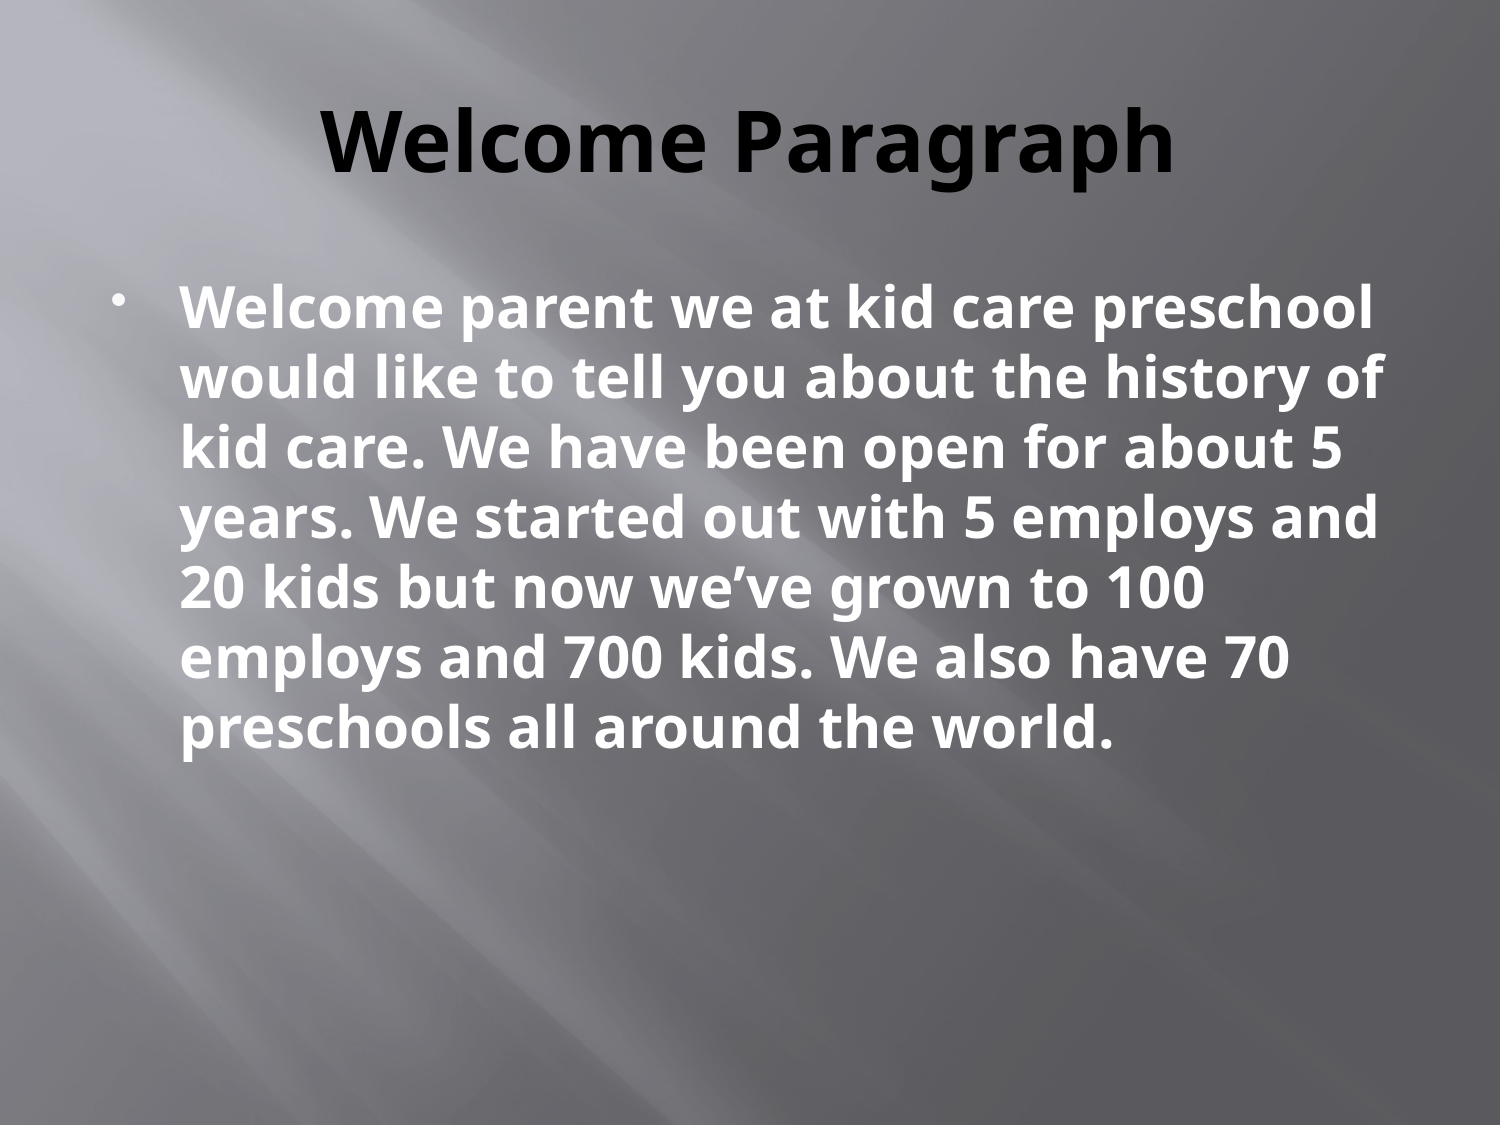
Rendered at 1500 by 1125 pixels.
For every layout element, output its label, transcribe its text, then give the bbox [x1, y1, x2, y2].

title Welcome Paragraph [75, 45, 1425, 233]
list Welcome parent we at kid care preschool would like to tell you about the history of kid care. We have been open for about 5 years. We started out with 5 employs and 20 kids but now we’ve grown to 100 employs and 700 kids. We also have 70 preschools all around the world. [75, 262, 1425, 1035]
